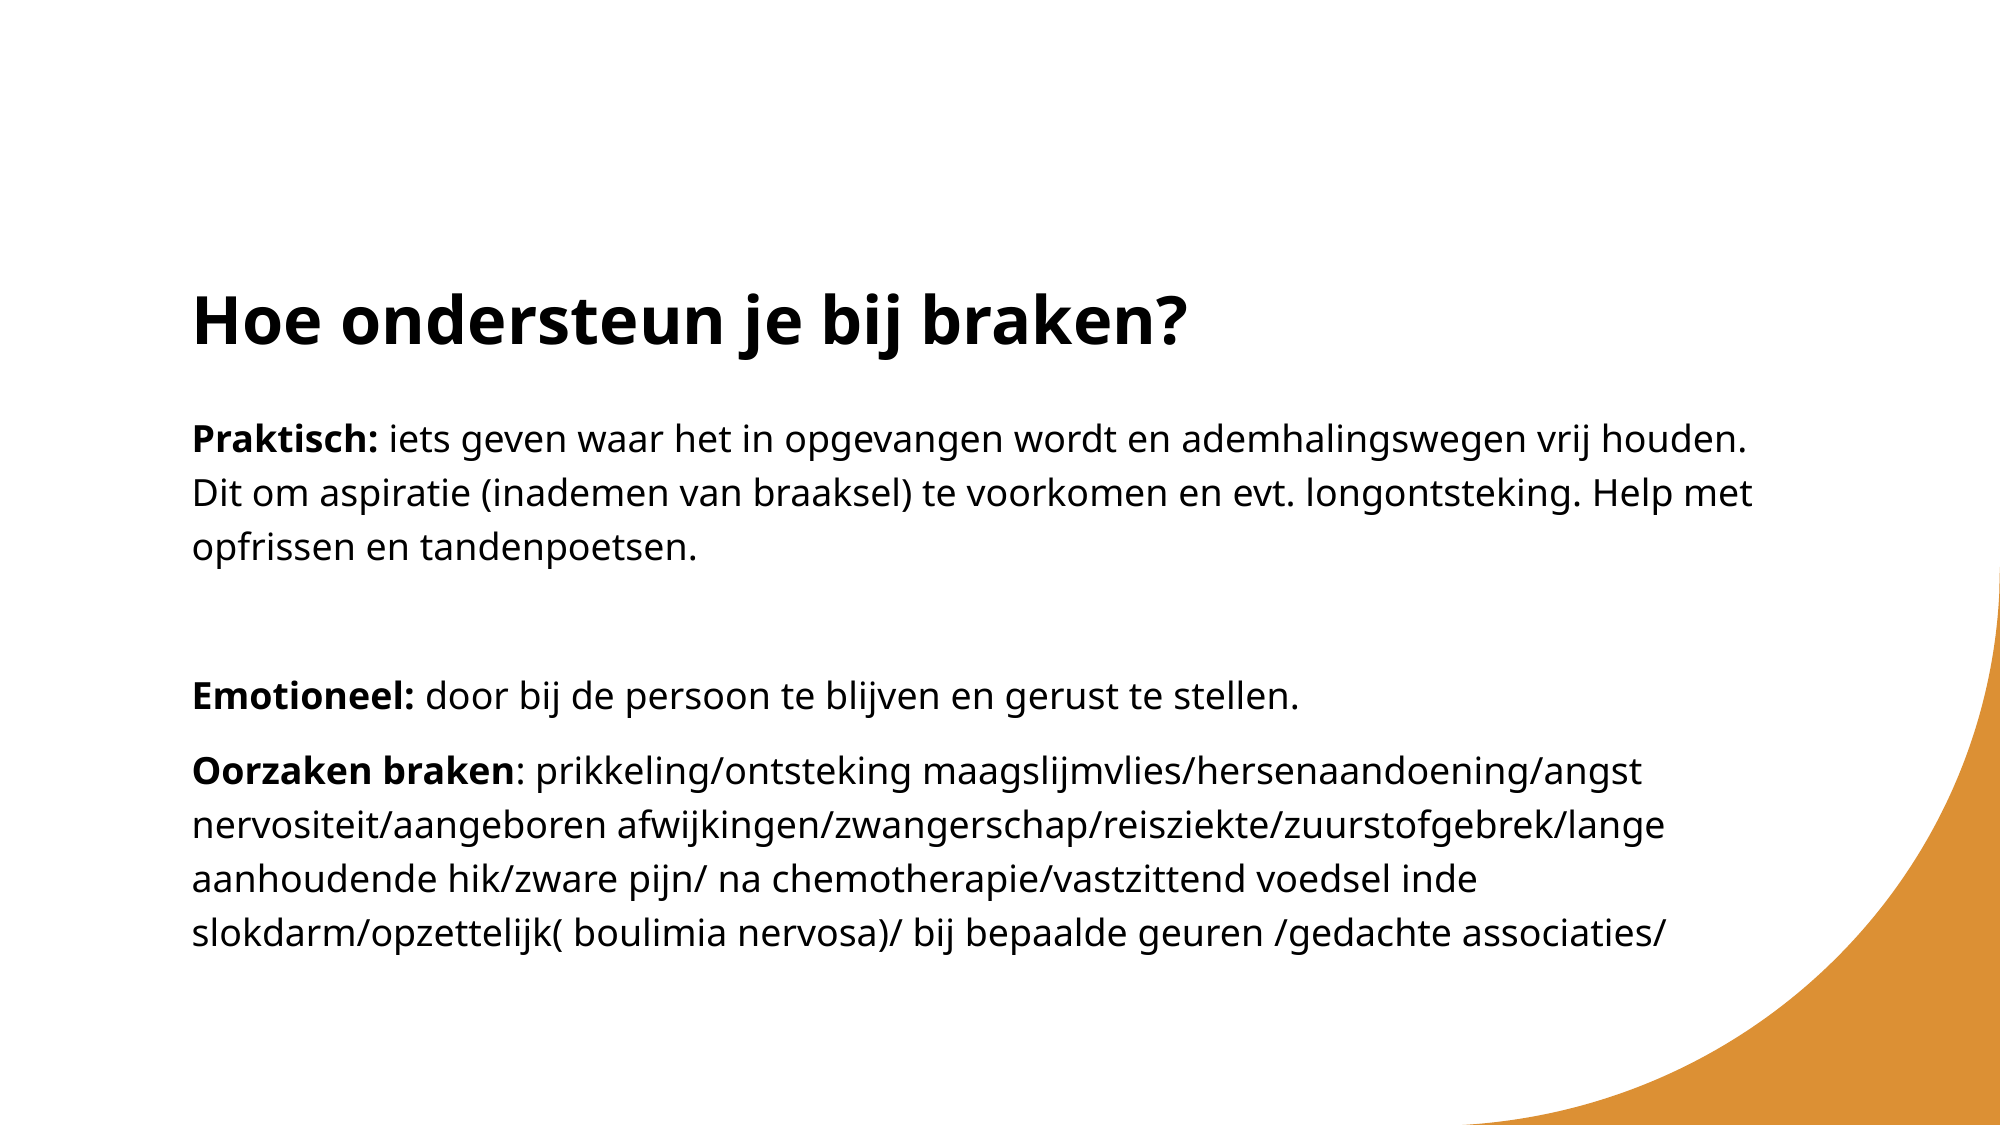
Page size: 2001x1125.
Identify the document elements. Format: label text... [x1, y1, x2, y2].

list Praktisch: iets geven waar het in opgevangen wordt en ademhalingswegen vrij houden. Dit om aspiratie (inademen van braaksel) te voorkomen en evt. longontsteking. Help met opfrissen en tandenpoetsen. Emotioneel: door bij de persoon te blijven en gerust te stellen. Oorzaken braken: prikkeling/ontsteking maagslijmvlies/hersenaandoening/angst nervositeit/aangeboren afwijkingen/zwangerschap/reisziekte/zuurstofgebrek/lange aanhoudende hik/zware pijn/ na chemotherapie/vastzittend voedsel inde slokdarm/opzettelijk( boulimia nervosa)/ bij bepaalde geuren /gedachte associaties/ [176, 398, 1809, 975]
title Hoe ondersteun je bij braken? [176, 118, 1809, 366]
